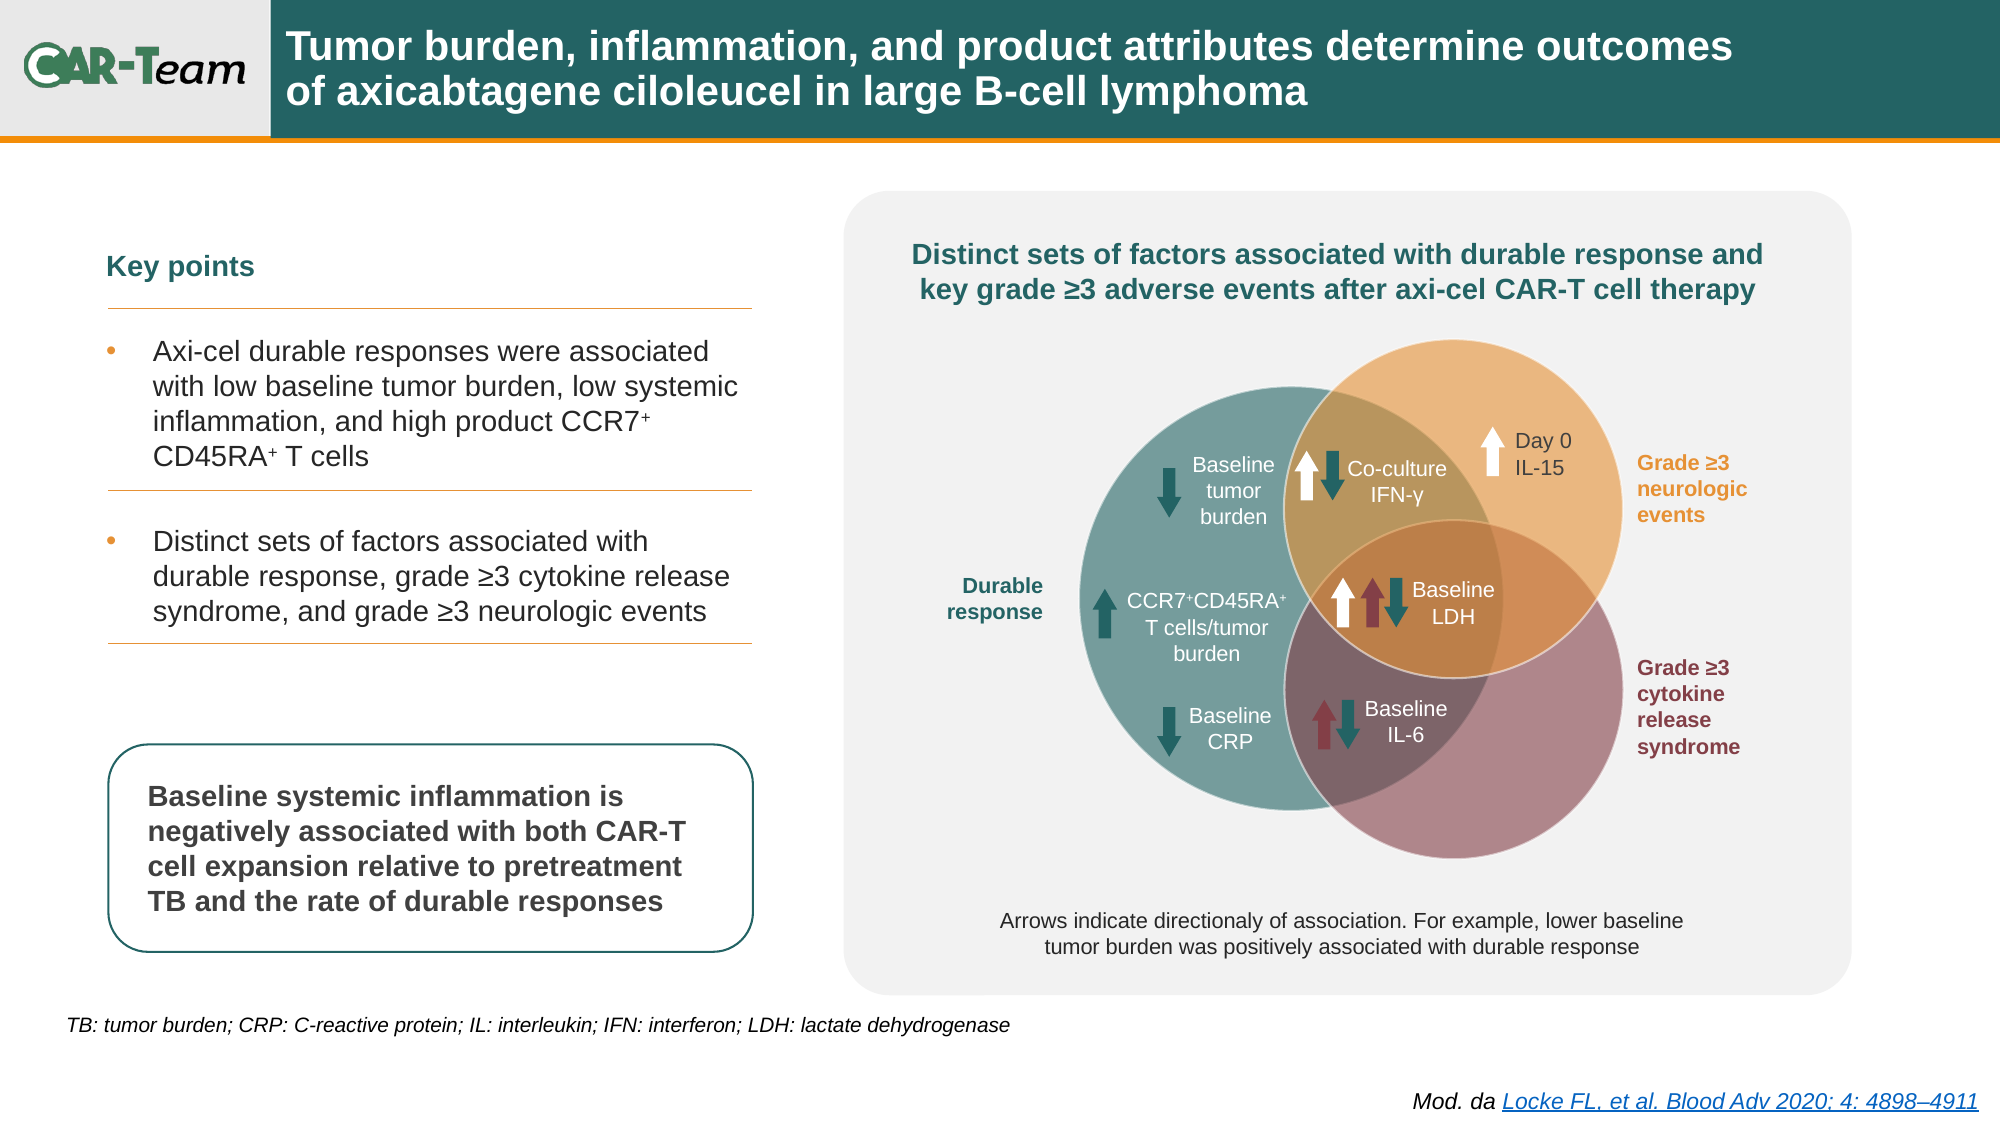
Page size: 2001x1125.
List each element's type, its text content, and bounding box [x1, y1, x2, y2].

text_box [91, 190, 1852, 996]
text_box Mod. da Locke FL, et al. Blood Adv 2020; 4: 4898–4911 [1377, 1081, 1994, 1122]
title Tumor burden, inflammation, and product attributes determine outcomes of axicabtagene ciloleucel in large B-cell lymphoma [270, 0, 1996, 139]
text_box TB: tumor burden; CRP: C-reactive protein; IL: interleukin; IFN: interferon; LDH: lactate dehydrogenase [51, 1006, 1182, 1045]
picture [24, 42, 245, 88]
